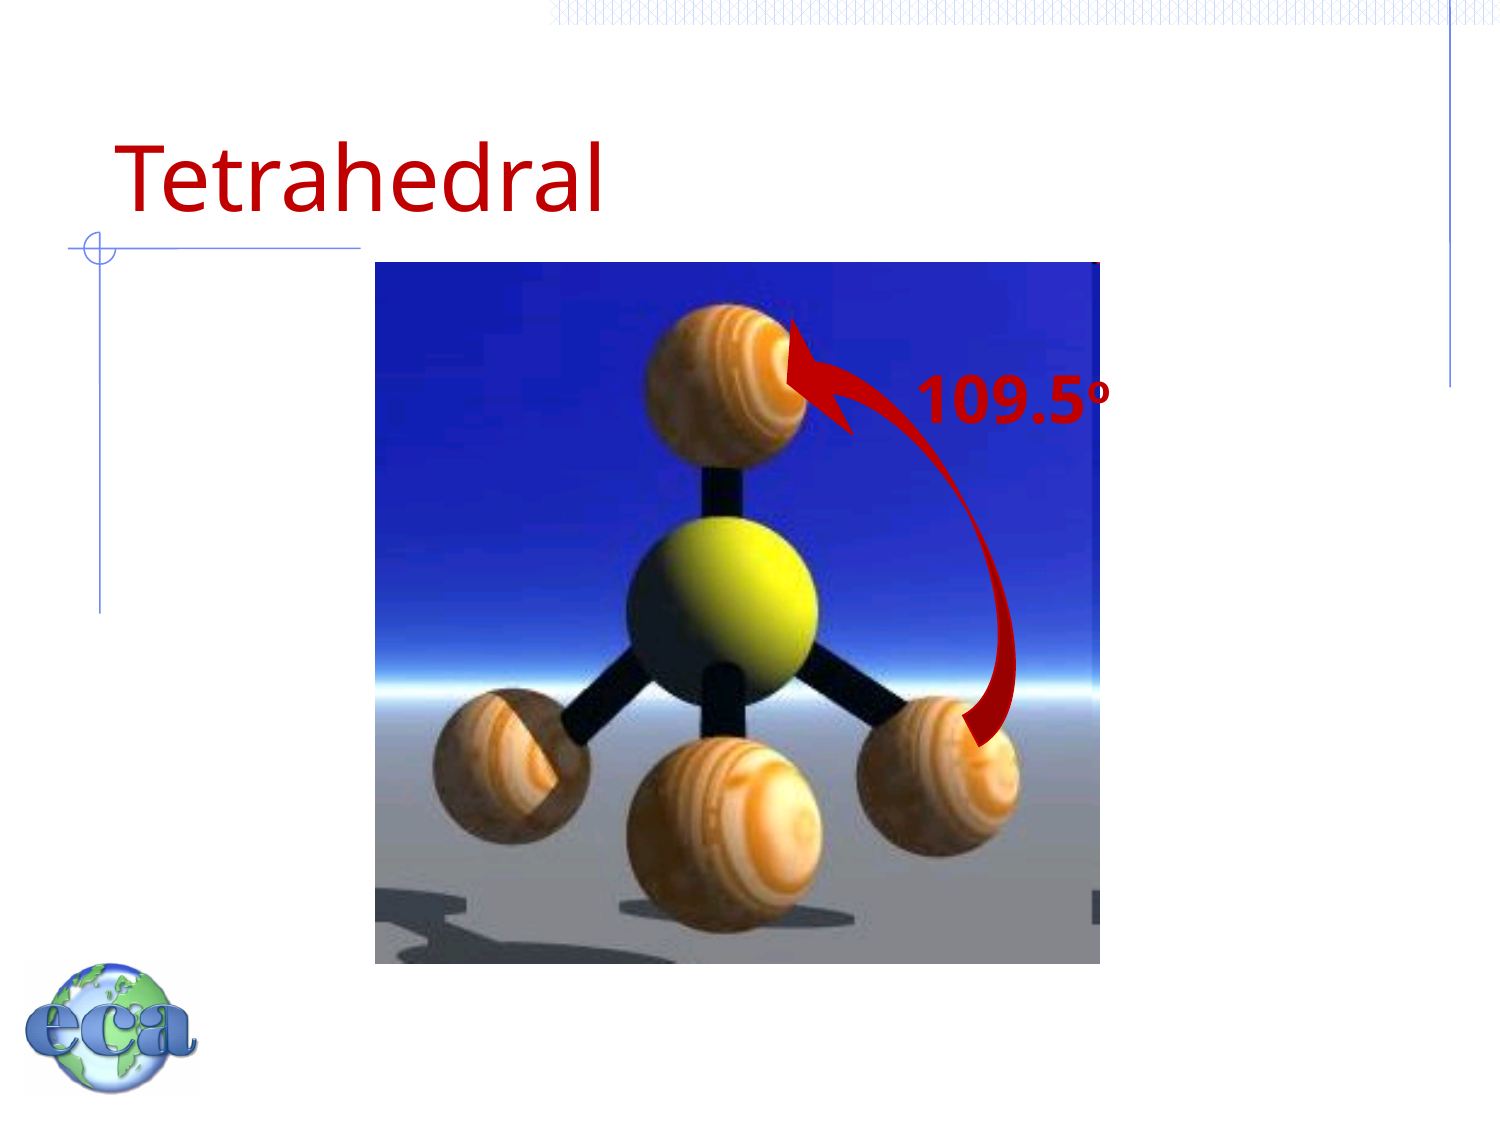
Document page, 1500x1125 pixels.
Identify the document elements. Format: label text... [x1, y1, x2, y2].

title Tetrahedral [99, 49, 1376, 238]
picture [23, 960, 200, 1096]
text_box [374, 262, 1151, 964]
